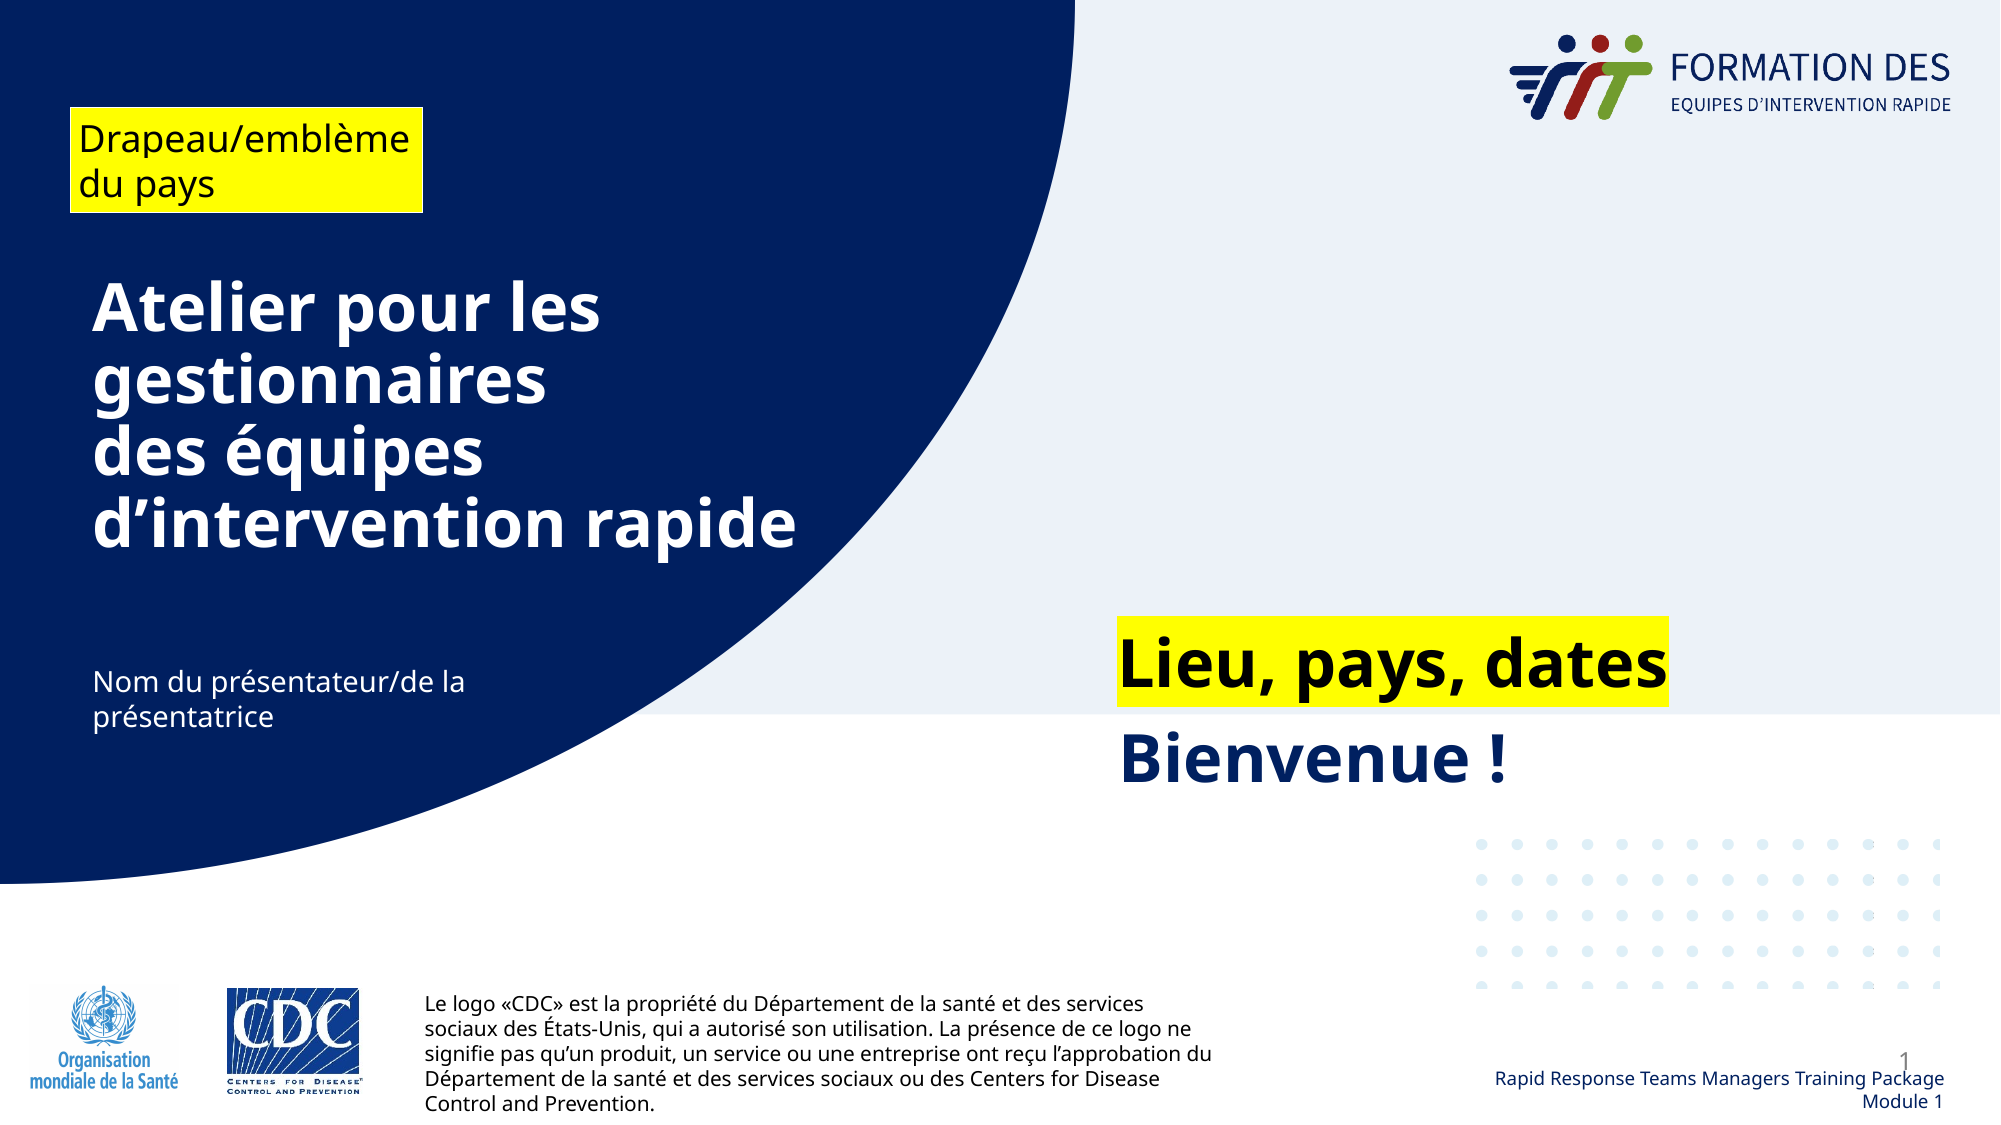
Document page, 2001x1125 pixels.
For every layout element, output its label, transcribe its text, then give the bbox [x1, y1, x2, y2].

text_box Nom du présentateur/de la présentatrice [84, 655, 608, 741]
picture [29, 984, 179, 1090]
text_box Lieu, pays, dates [663, 613, 2000, 709]
title Atelier pour les gestionnaires des équipes d’intervention rapide [84, 259, 822, 657]
picture [1476, 839, 1940, 989]
picture [227, 988, 363, 1094]
text_box Bienvenue ! [737, 708, 1890, 804]
picture [1508, 34, 1952, 120]
slide_number 1 [1883, 1038, 1930, 1091]
picture [0, 0, 1075, 884]
text_box Drapeau/emblème du pays [70, 107, 423, 213]
